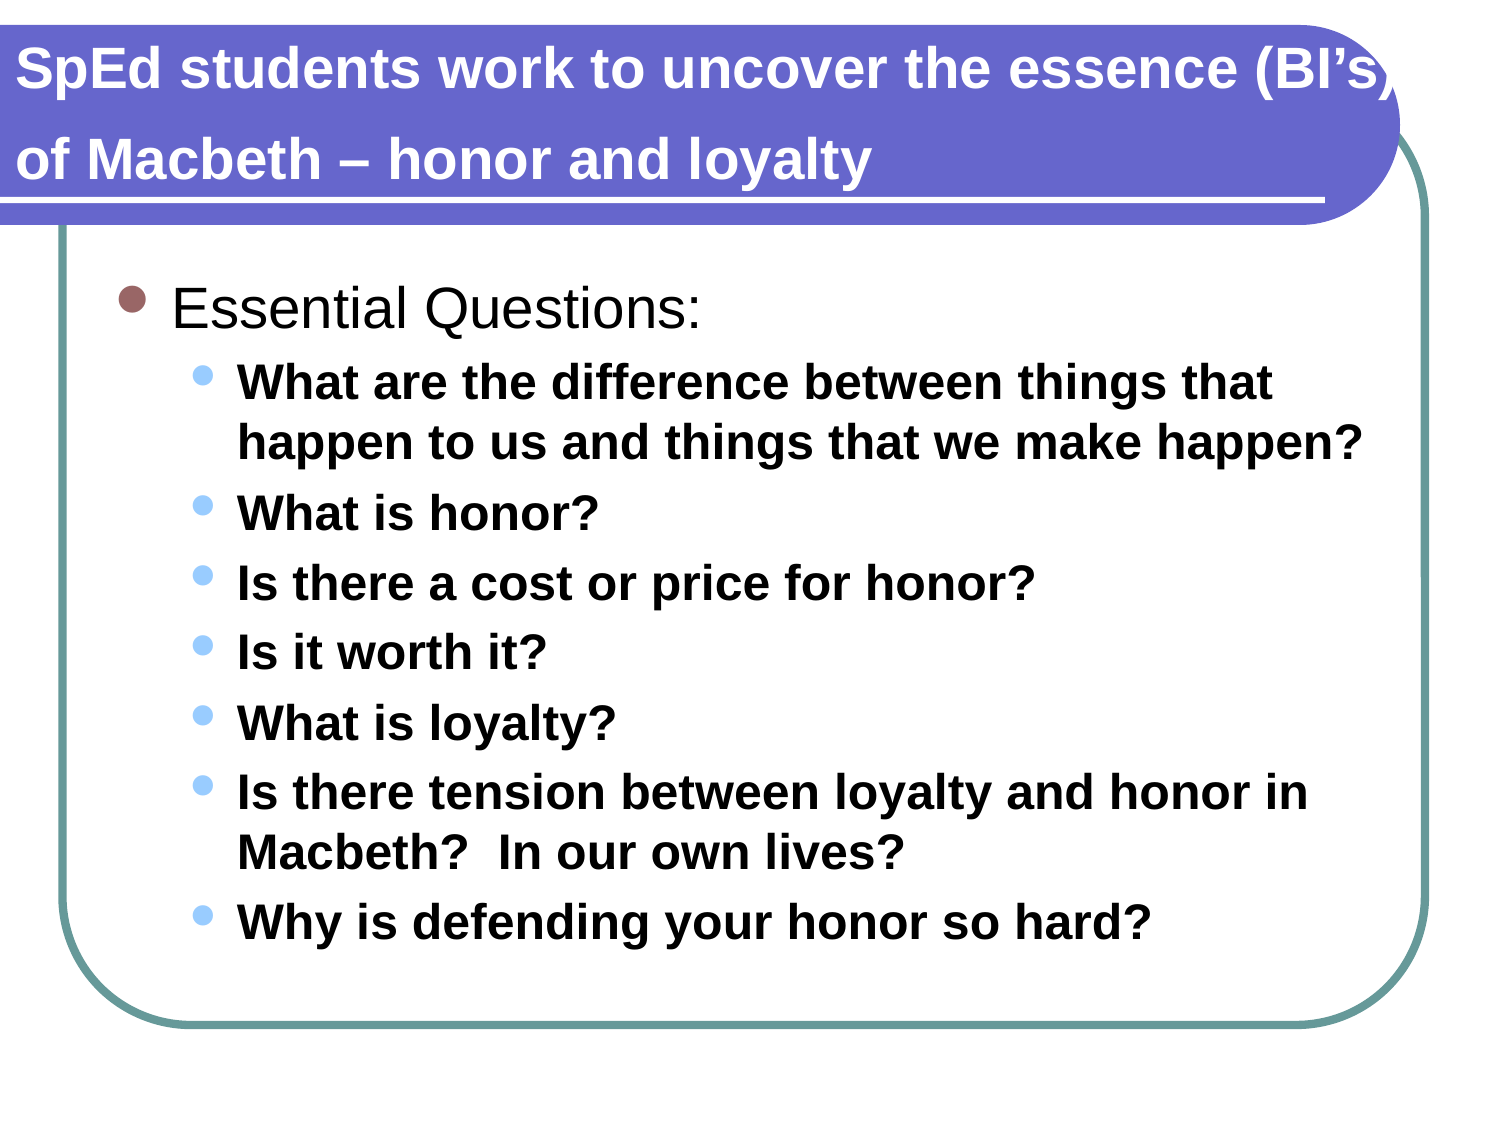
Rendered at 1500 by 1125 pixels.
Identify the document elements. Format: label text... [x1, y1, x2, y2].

title SpEd students work to uncover the essence (BI’s) of Macbeth – honor and loyalty [0, 37, 1426, 188]
list Essential Questions: What are the difference between things that happen to us and things that we make happen? What is honor? Is there a cost or price for honor? Is it worth it? What is loyalty? Is there tension between loyalty and honor in Macbeth? In our own lives? Why is defending your honor so hard? [99, 262, 1426, 1051]
